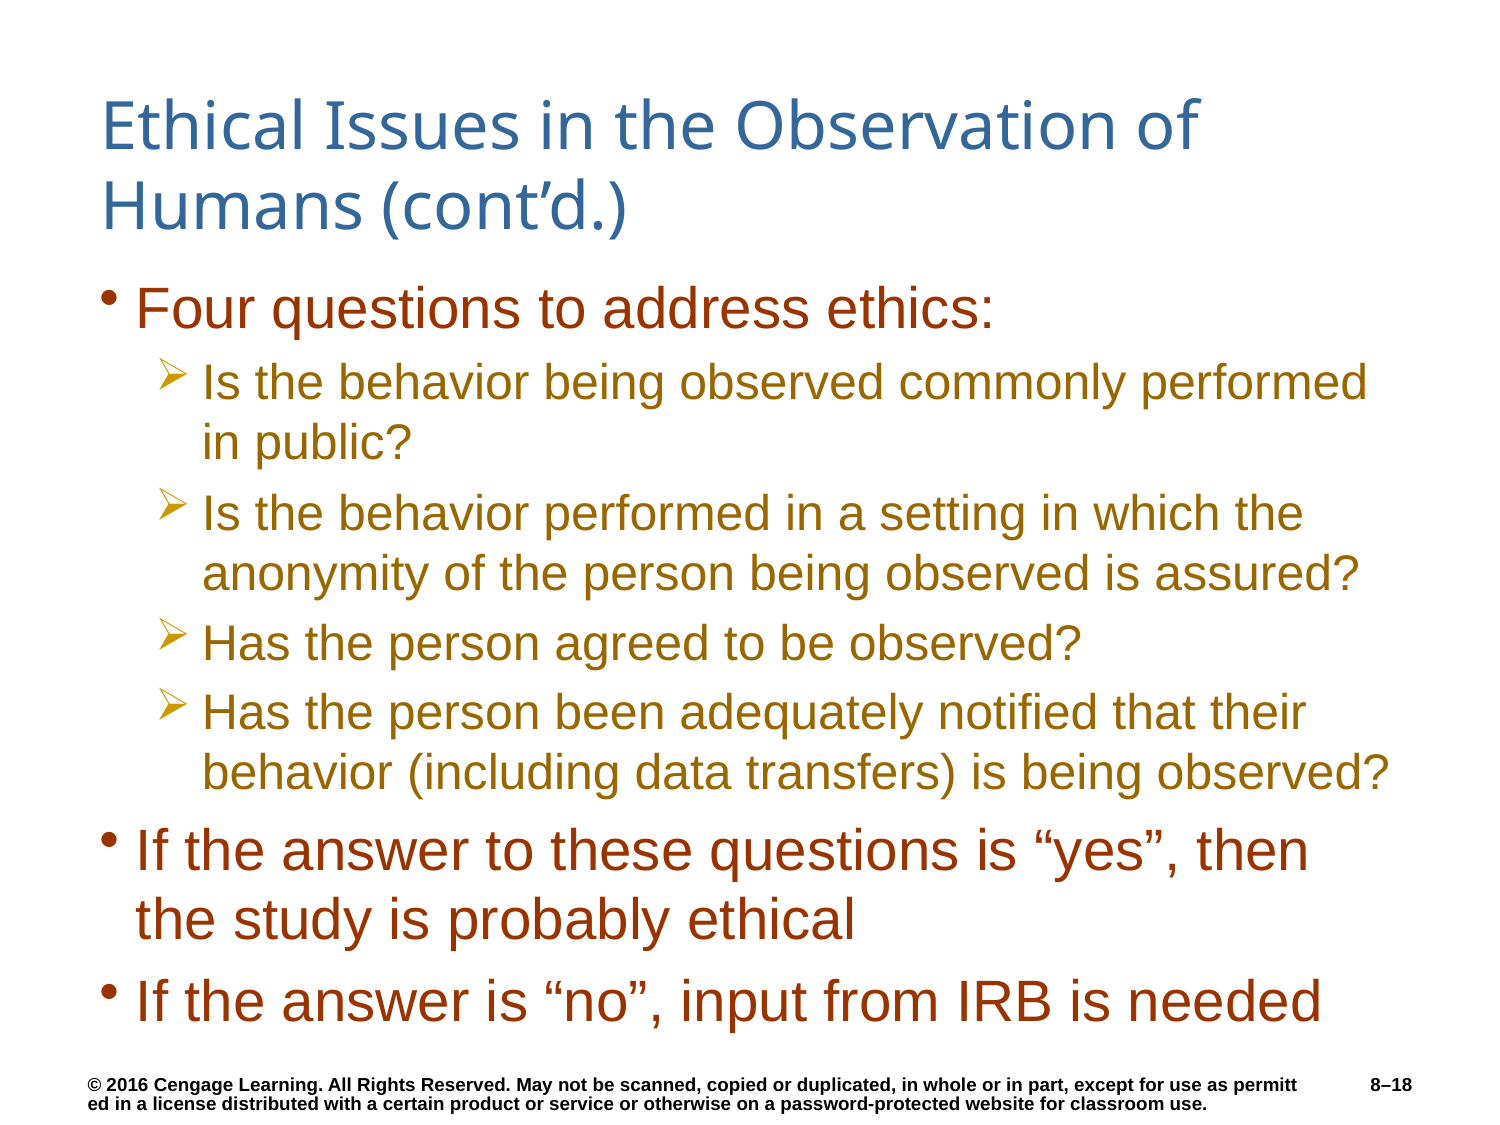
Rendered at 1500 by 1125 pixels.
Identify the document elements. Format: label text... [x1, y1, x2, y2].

list Four questions to address ethics: Is the behavior being observed commonly performed in public? Is the behavior performed in a setting in which the anonymity of the person being observed is assured? Has the person agreed to be observed? Has the person been adequately notified that their behavior (including data transfers) is being observed? If the answer to these questions is “yes”, then the study is probably ethical If the answer is “no”, input from IRB is needed [84, 262, 1414, 1013]
title Ethical Issues in the Observation of Humans (cont’d.) [85, 75, 1411, 171]
footer © 2016 Cengage Learning. All Rights Reserved. May not be scanned, copied or duplicated, in whole or in part, except for use as permitted in a license distributed with a certain product or service or otherwise on a password-protected website for classroom use. [87, 1057, 1050, 1103]
slide_number 8–18 [1050, 1042, 1413, 1103]
